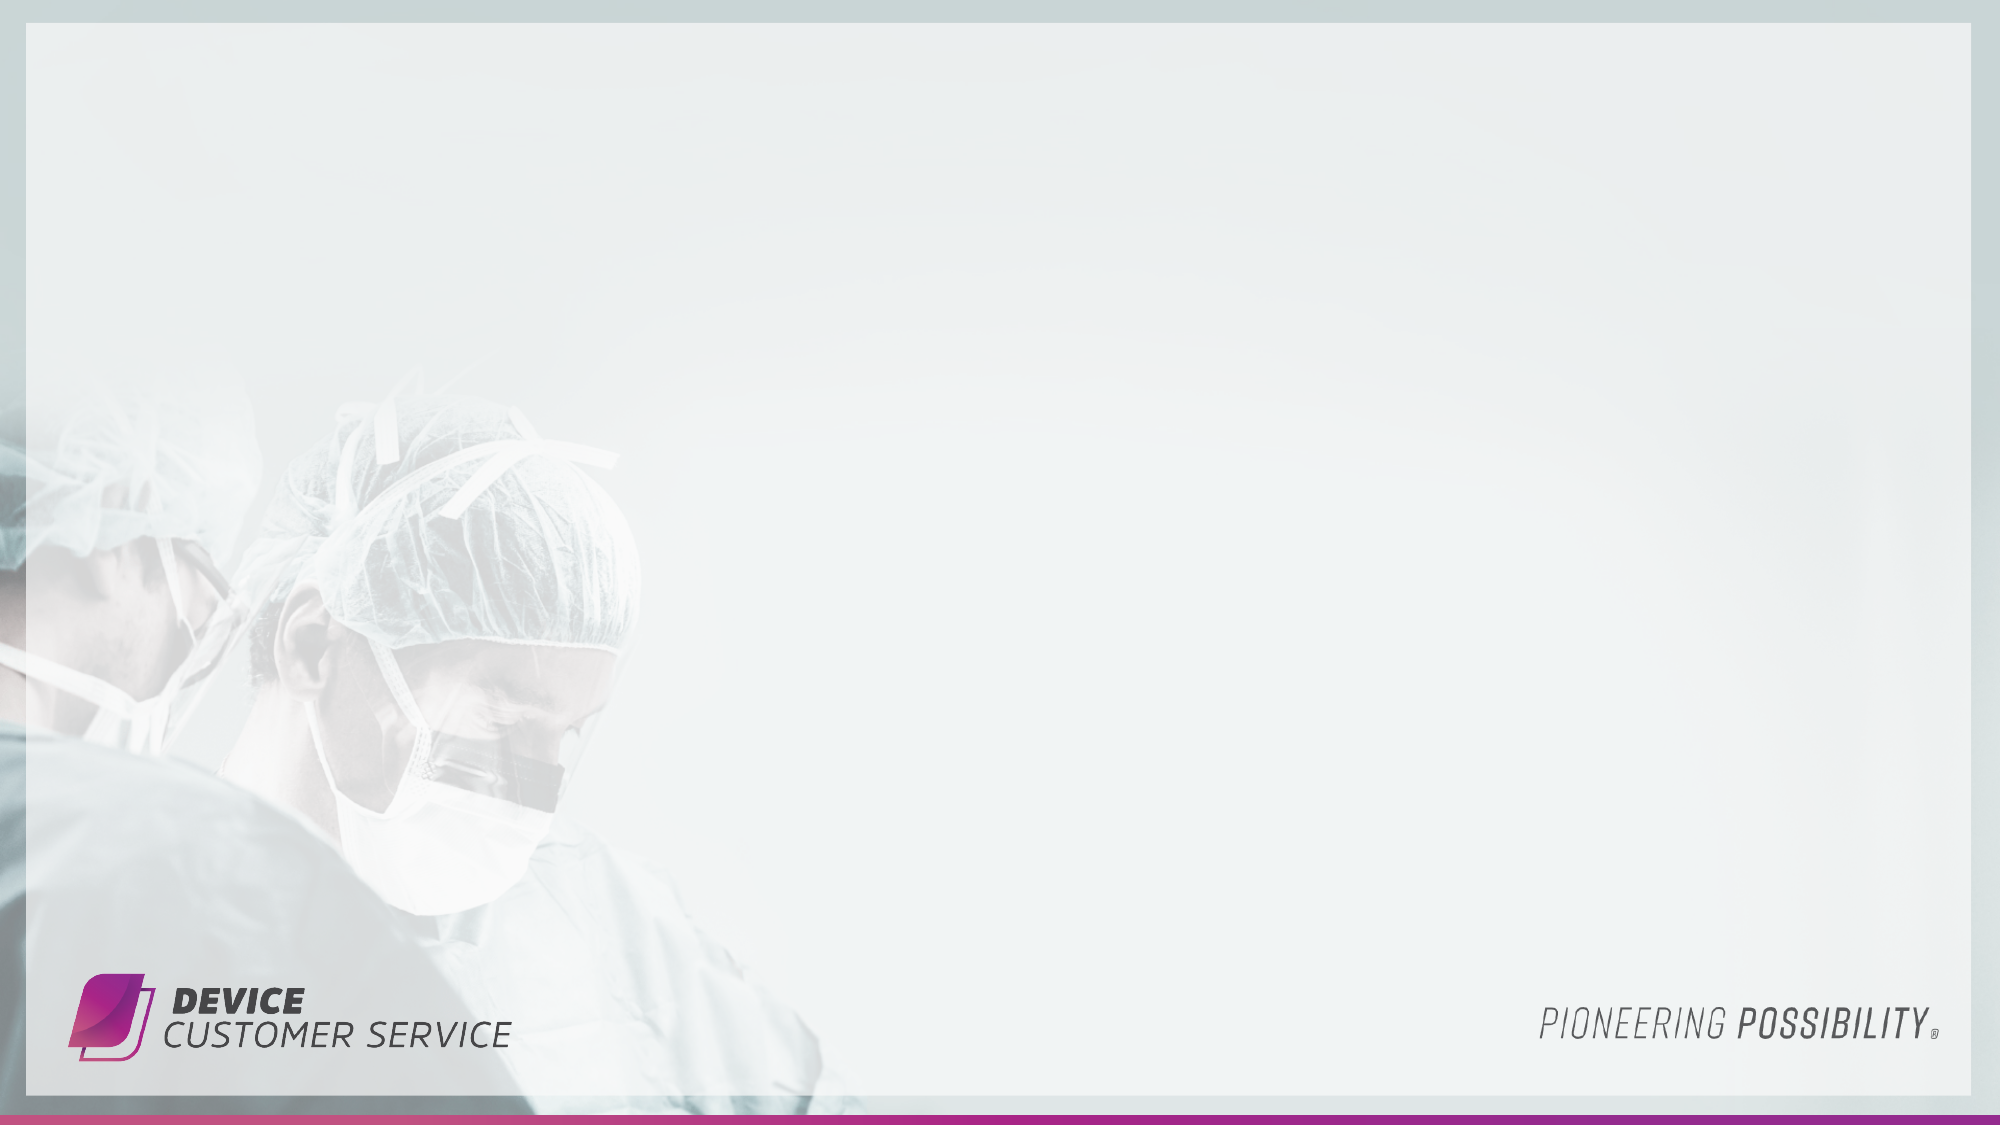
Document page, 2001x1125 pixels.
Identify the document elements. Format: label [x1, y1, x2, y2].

picture [0, 973, 2000, 1125]
